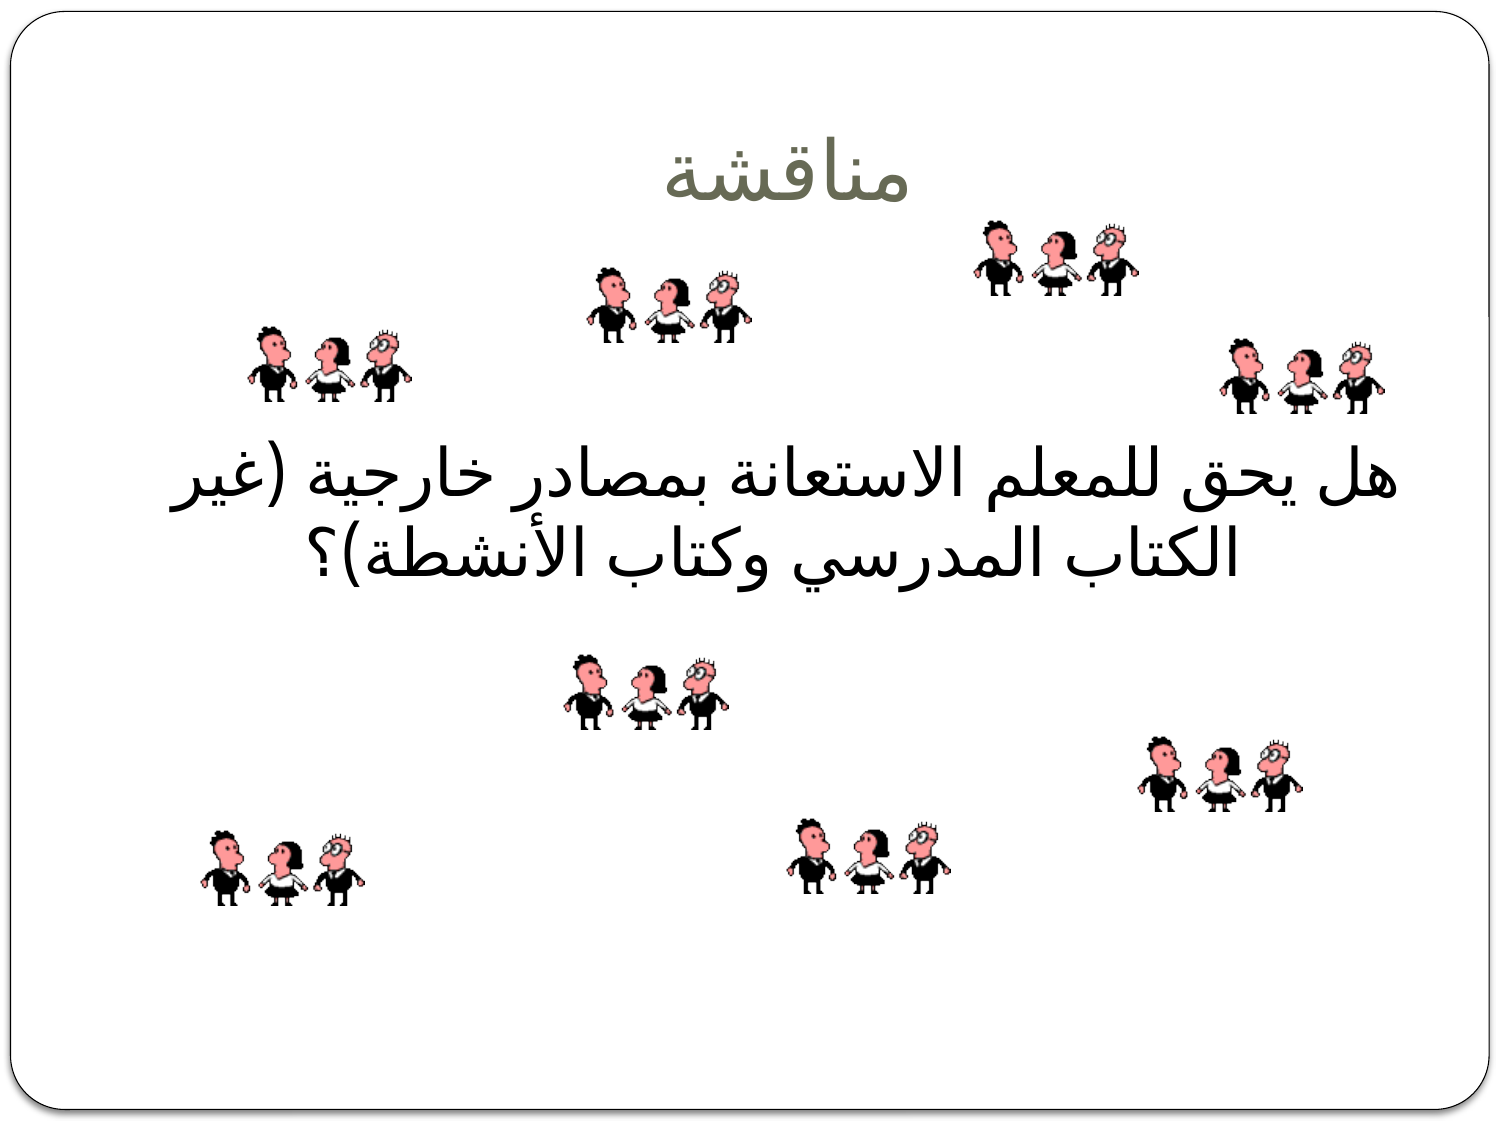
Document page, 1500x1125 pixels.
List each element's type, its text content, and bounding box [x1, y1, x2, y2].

picture [245, 234, 412, 402]
picture [784, 726, 951, 894]
picture [198, 738, 366, 906]
title مناقشة [150, 45, 1425, 233]
picture [1136, 644, 1303, 812]
picture [972, 128, 1139, 297]
picture [585, 175, 752, 344]
list هل يحق للمعلم الاستعانة بمصادر خارجية (غير الكتاب المدرسي وكتاب الأنشطة)؟ [150, 237, 1425, 988]
picture [562, 562, 729, 730]
picture [1218, 245, 1385, 414]
